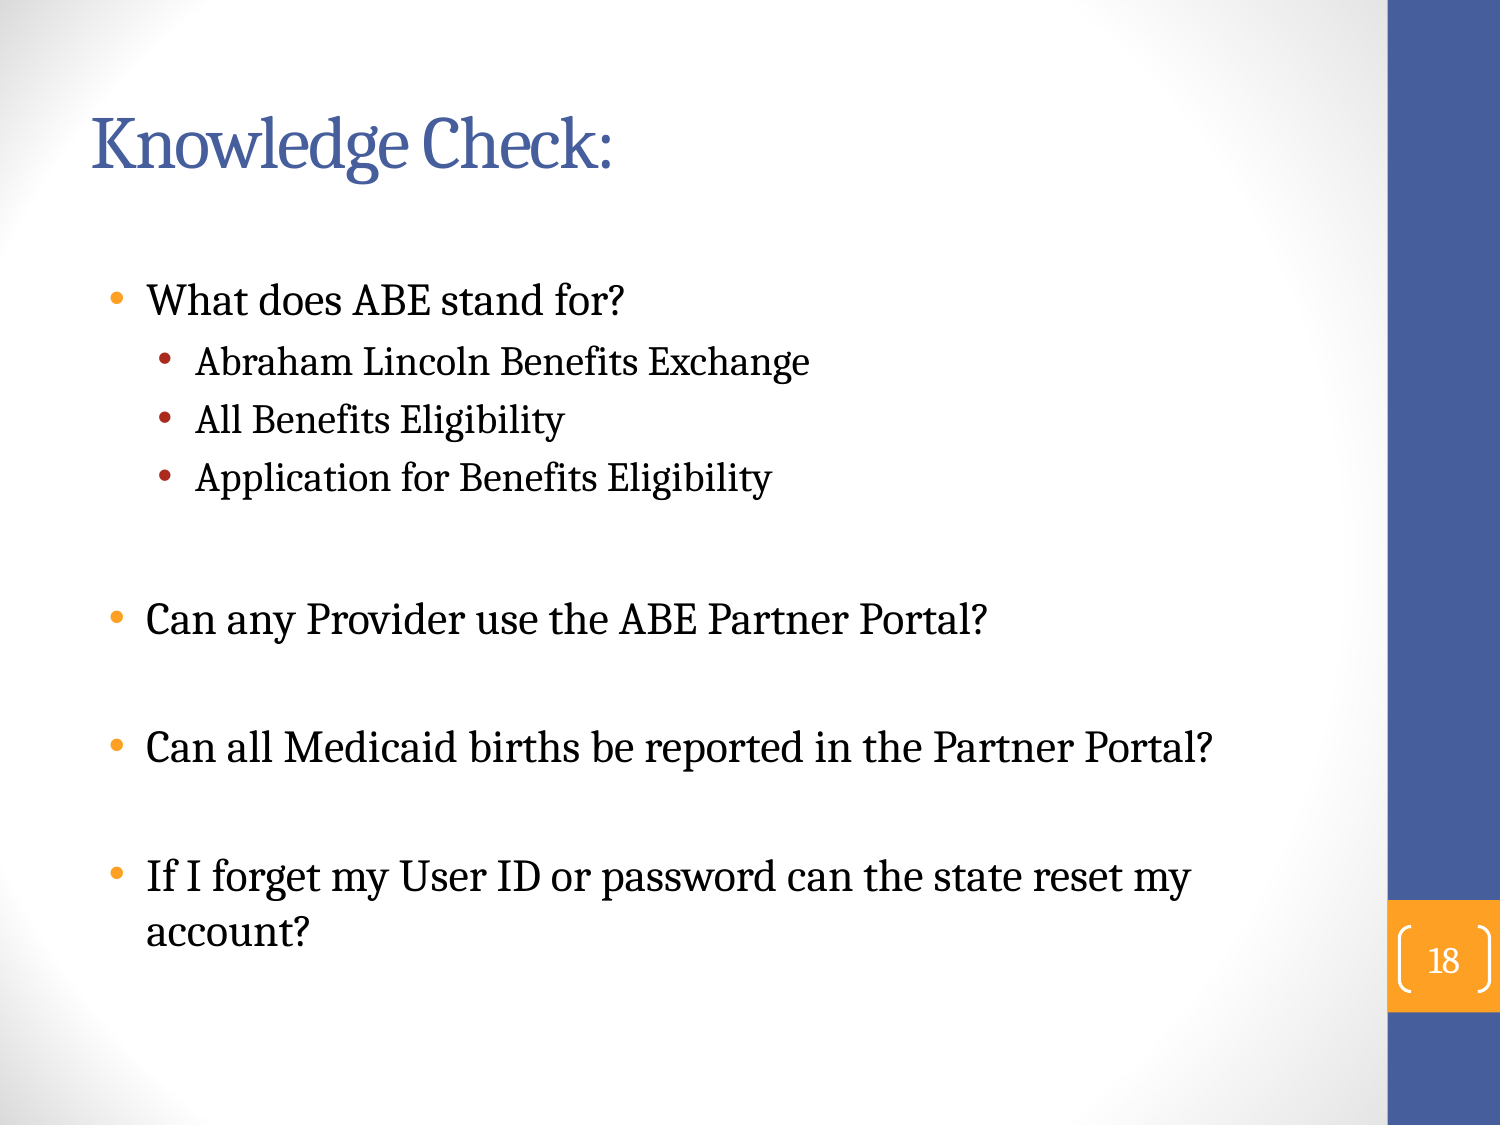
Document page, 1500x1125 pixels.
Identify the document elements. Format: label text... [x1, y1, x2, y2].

slide_number 18 [1397, 924, 1492, 994]
picture [0, 0, 1387, 1125]
title Knowledge Check: [75, 45, 1325, 233]
list What does ABE stand for? Abraham Lincoln Benefits Exchange All Benefits Eligibility Application for Benefits Eligibility Can any Provider use the ABE Partner Portal? Can all Medicaid births be reported in the Partner Portal? If I forget my User ID or password can the state reset my account? [75, 262, 1325, 1050]
